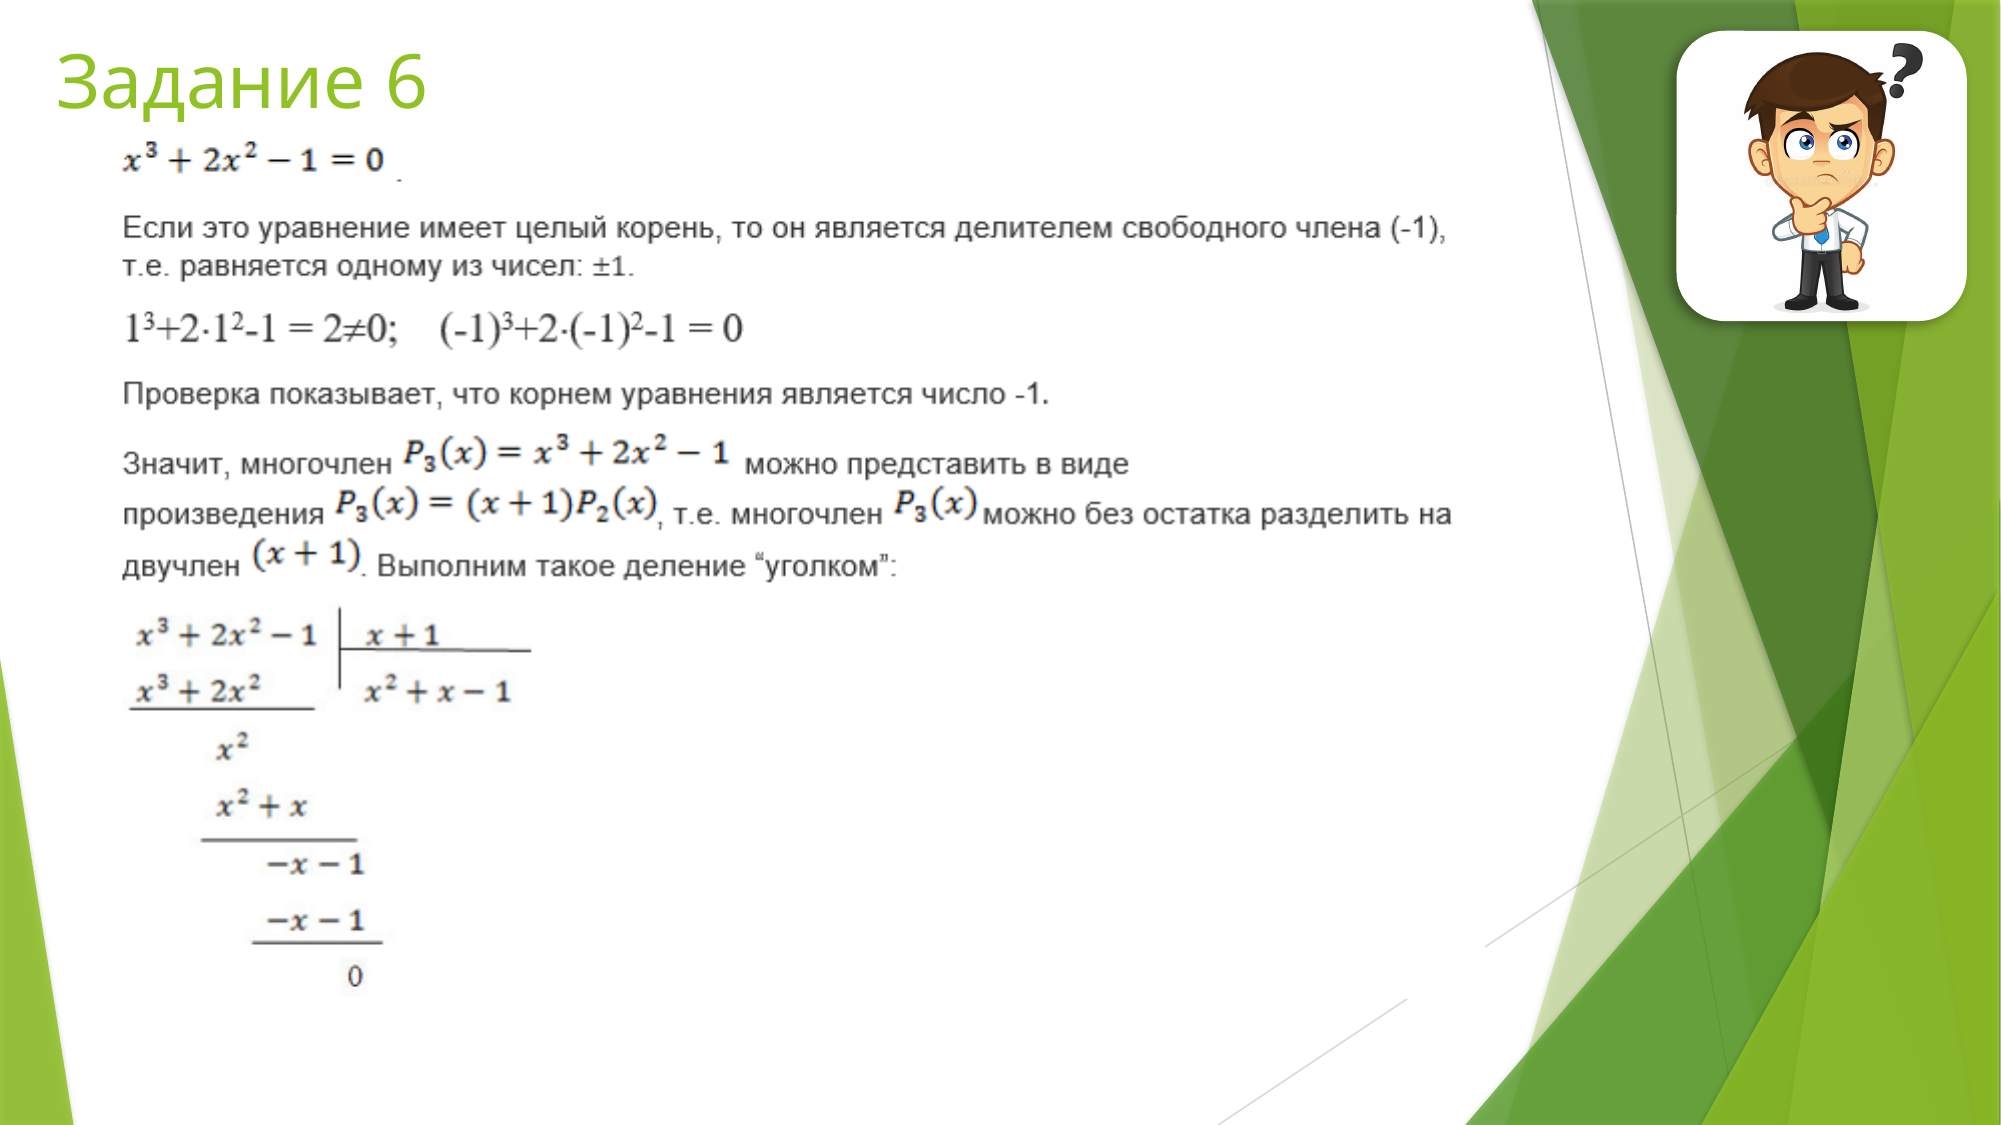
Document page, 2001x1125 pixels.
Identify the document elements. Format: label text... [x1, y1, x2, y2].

picture [1675, 30, 1968, 322]
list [100, 133, 1485, 1000]
title Задание 6 [41, 26, 1452, 243]
